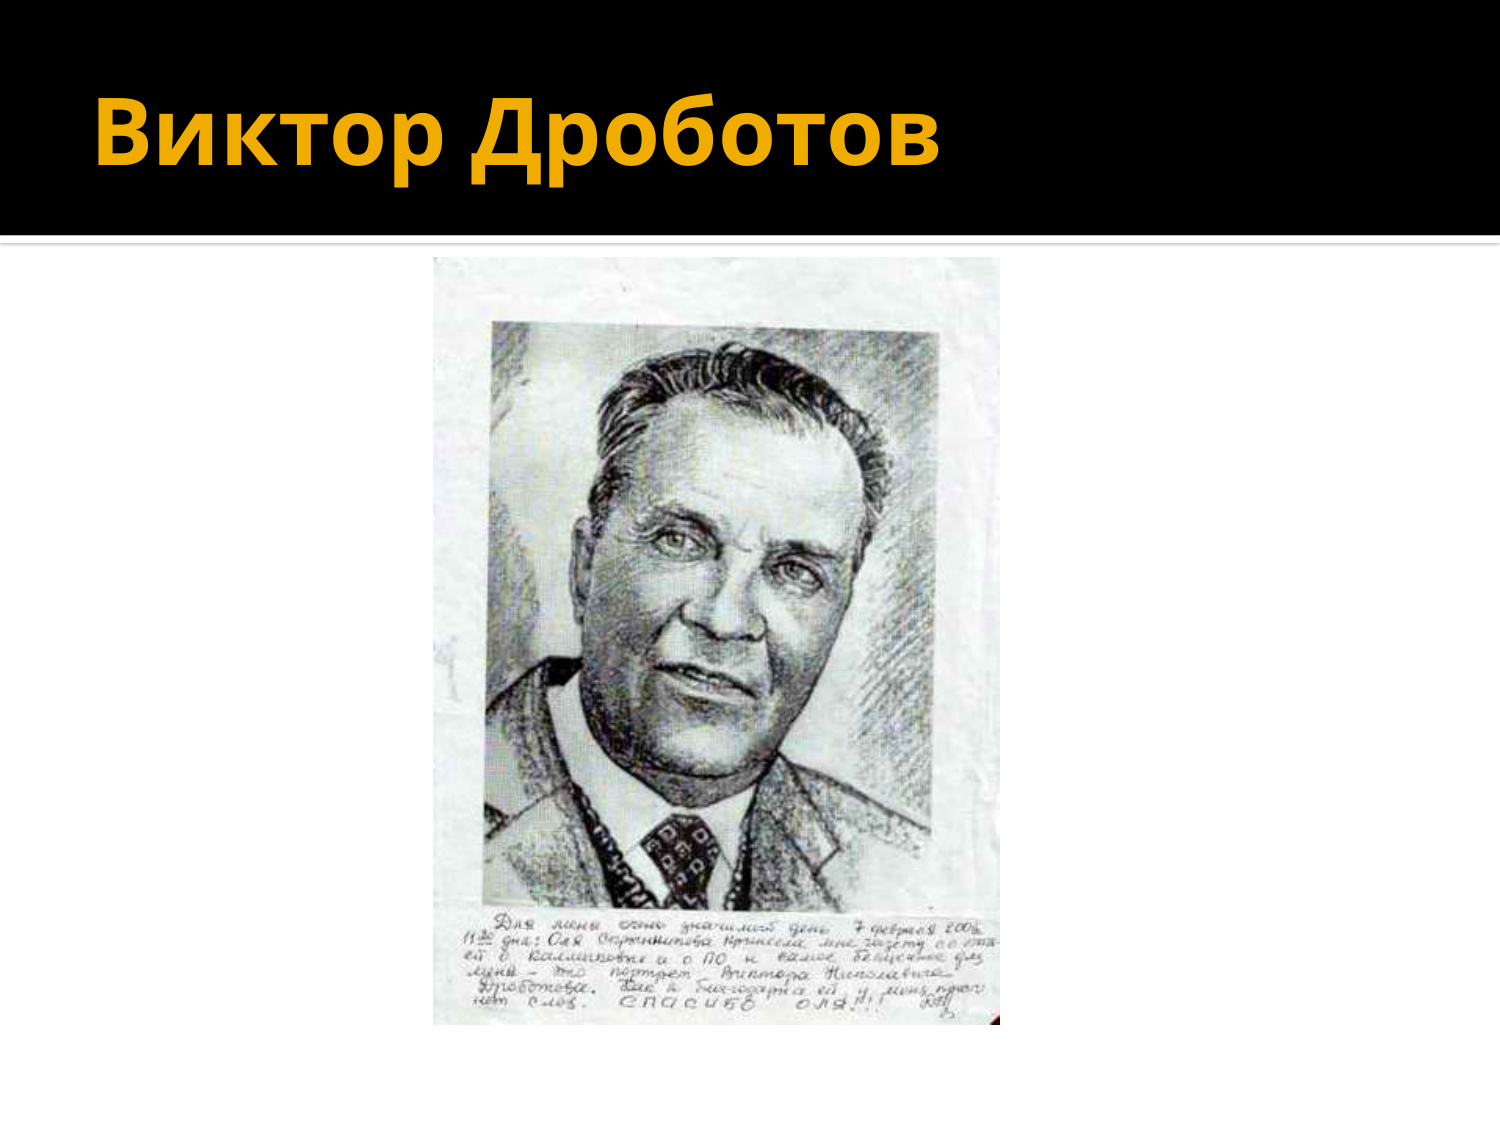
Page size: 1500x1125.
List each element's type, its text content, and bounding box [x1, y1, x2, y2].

picture [433, 257, 1000, 1025]
title Виктор Дроботов [75, 25, 1425, 231]
